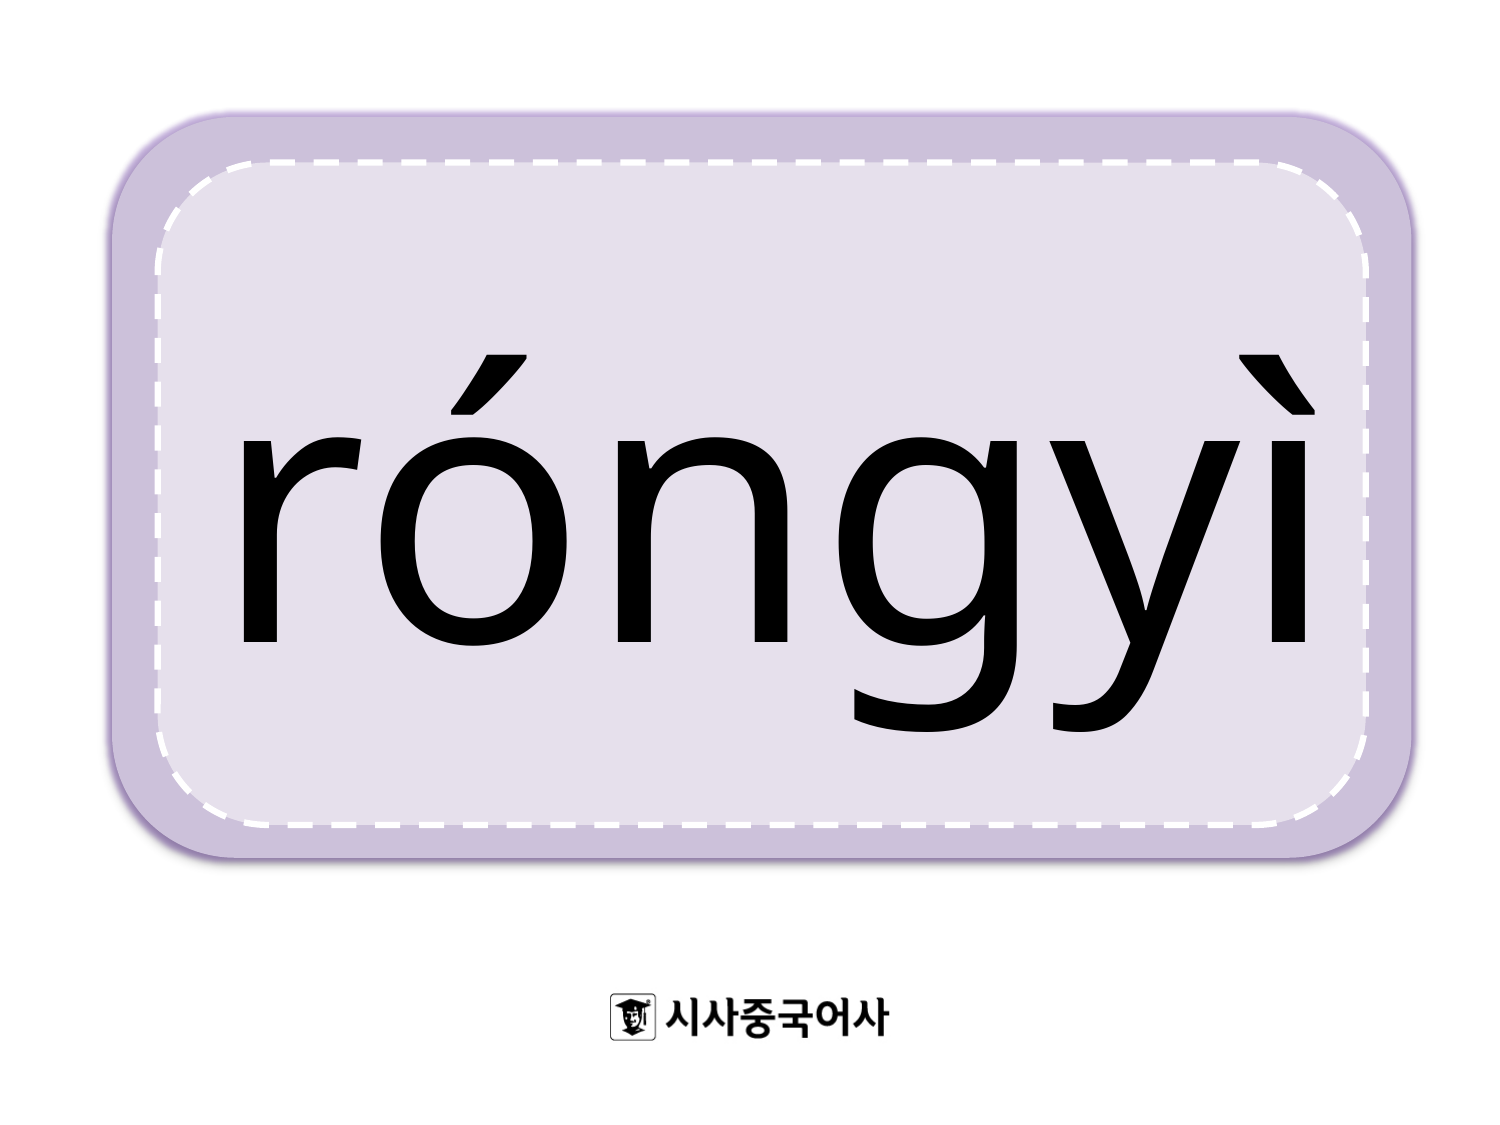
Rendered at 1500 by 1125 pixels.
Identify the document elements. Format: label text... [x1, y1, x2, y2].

text_box róngyì [171, 160, 1380, 824]
picture [602, 987, 898, 1047]
